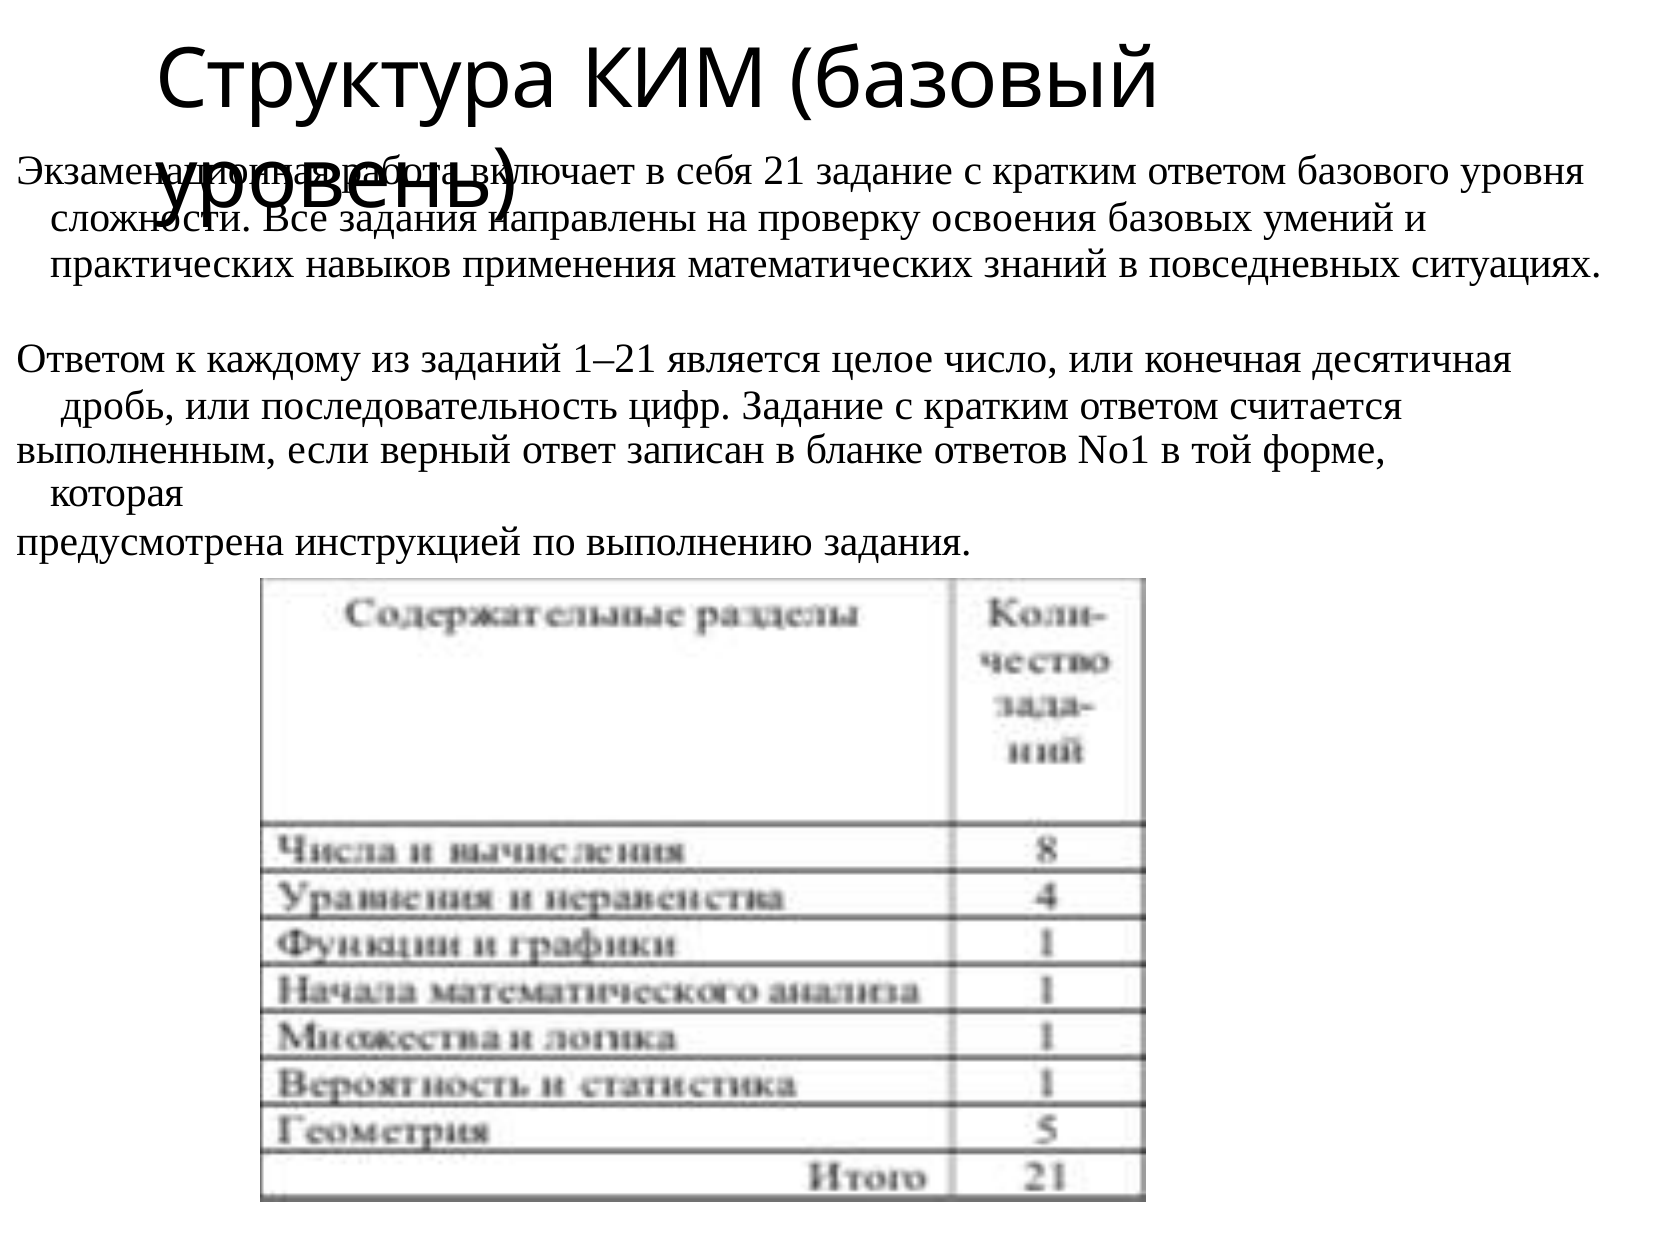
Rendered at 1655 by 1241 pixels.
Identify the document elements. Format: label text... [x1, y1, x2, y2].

title Структура КИМ (базовый уровень) [152, 21, 1493, 139]
picture [259, 578, 1146, 1202]
text_box Экзаменационная работа включает в себя 21 задание с кратким ответом базового уровня сложности. Все задания направлены на проверку освоения базовых умений и практических навыков применения математических знаний в повседневных ситуациях. Ответом к каждому из заданий 1–21 является целое число, или конечная десятичная дробь, или последовательность цифр. Задание с кратким ответом считается выполненным, если верный ответ записан в бланке ответов No1 в той форме, которая предусмотрена инструкцией по выполнению задания. [14, 139, 1610, 564]
